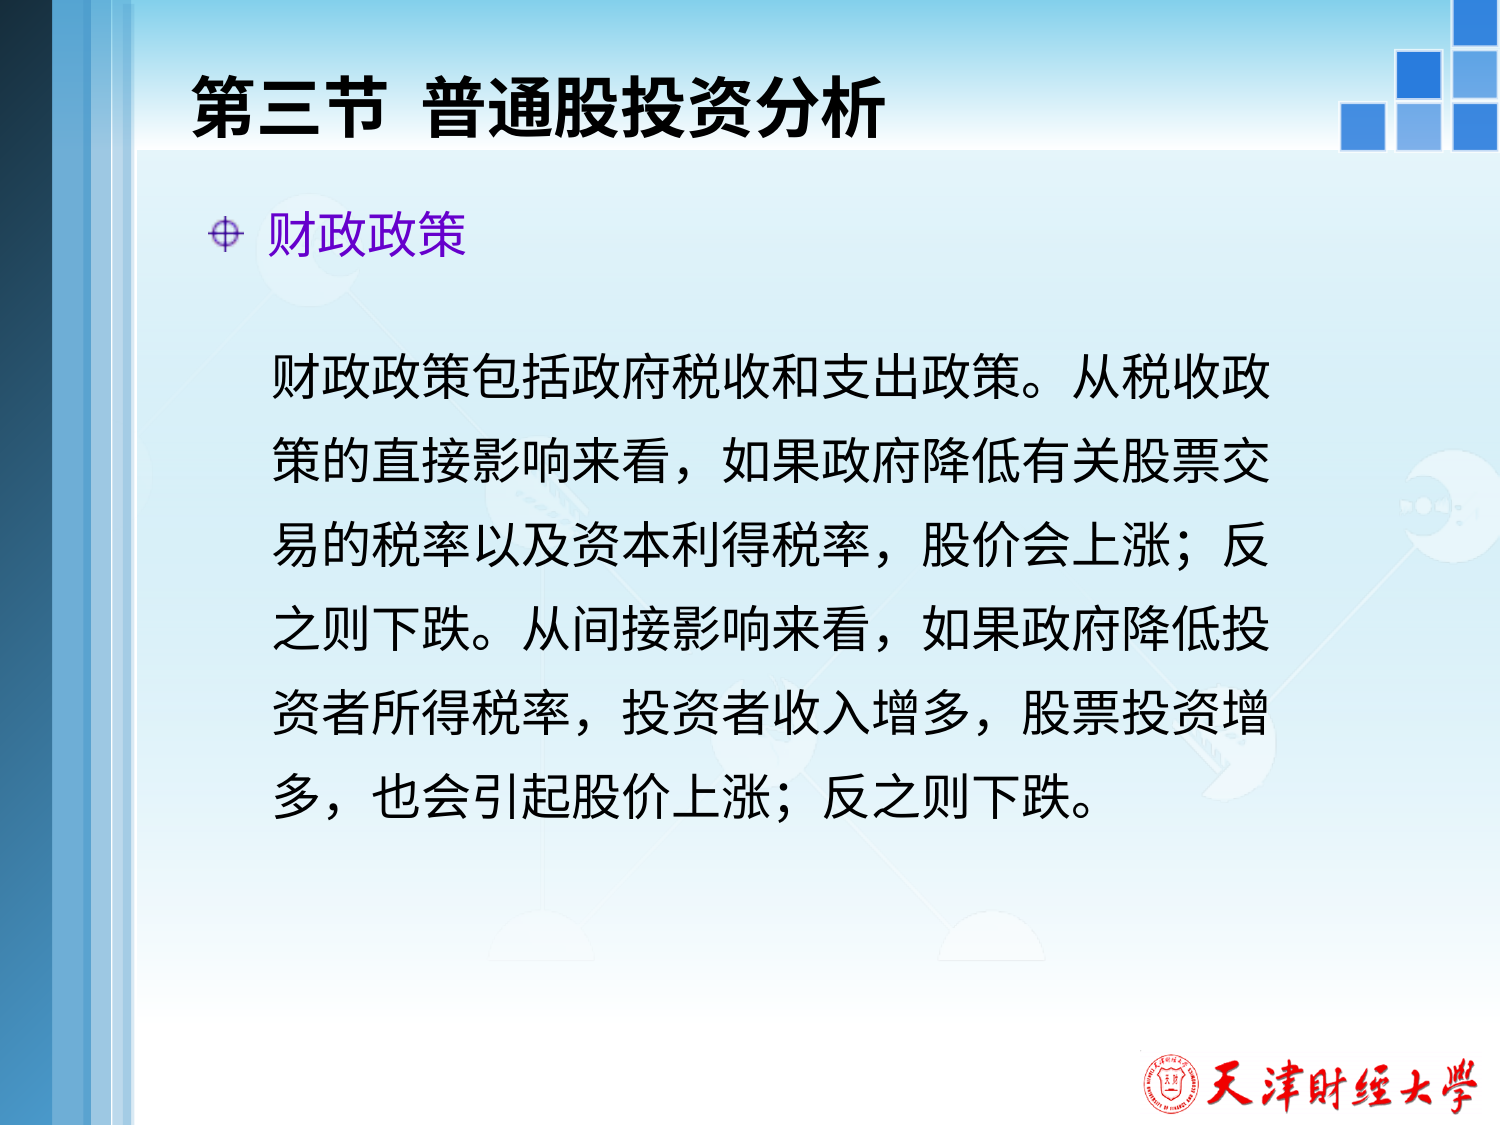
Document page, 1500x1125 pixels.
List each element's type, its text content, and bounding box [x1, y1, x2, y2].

text_box 财政政策包括政府税收和支出政策。从税收政策的直接影响来看，如果政府降低有关股票交易的税率以及资本利得税率，股价会上涨；反之则下跌。从间接影响来看，如果政府降低投资者所得税率，投资者收入增多，股票投资增多，也会引起股价上涨；反之则下跌。 [256, 314, 1320, 833]
title 第三节 普通股投资分析 [174, 75, 1175, 138]
text_box 财政政策 [193, 196, 494, 272]
picture [132, 150, 1500, 965]
picture [1131, 1049, 1500, 1119]
